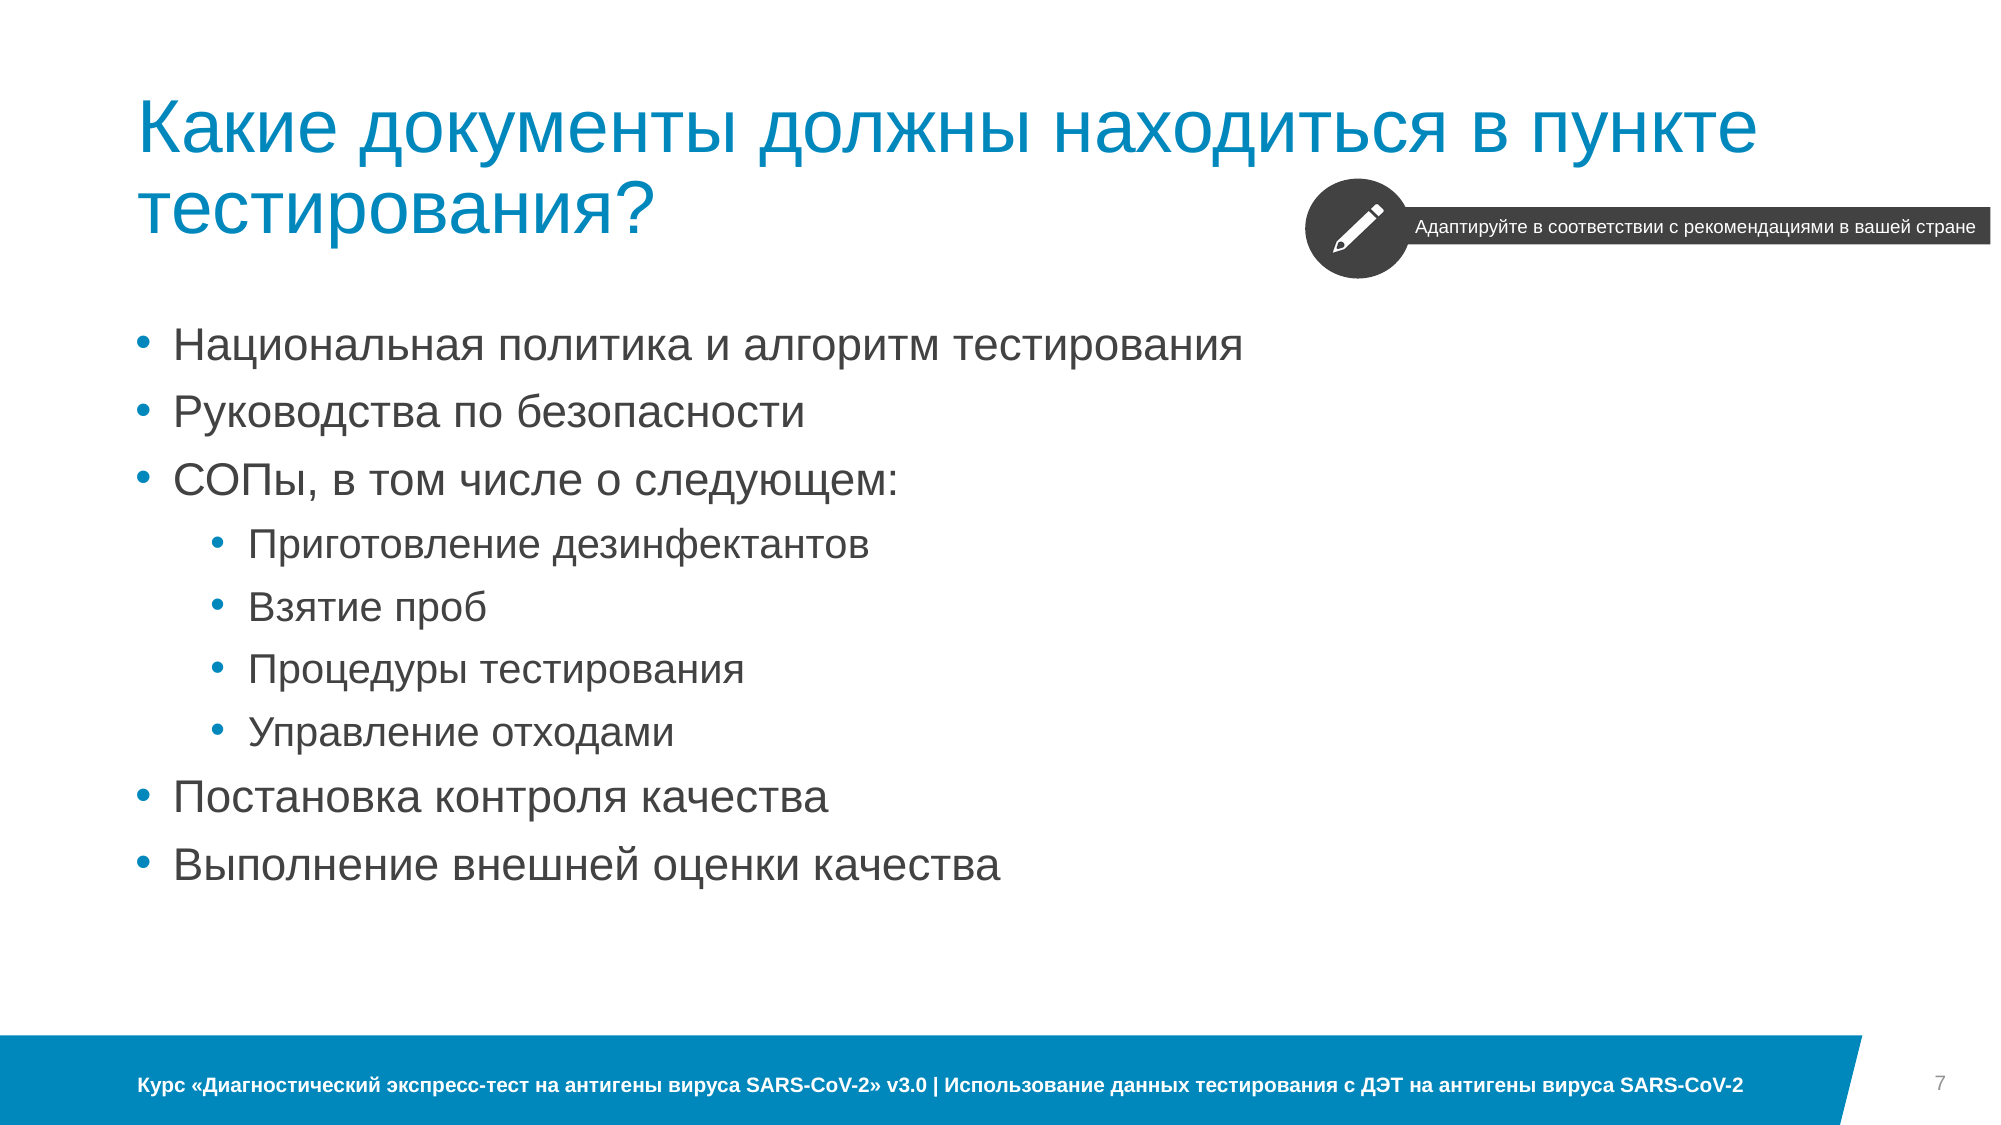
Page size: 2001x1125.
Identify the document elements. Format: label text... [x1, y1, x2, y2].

text_box Какие документы должны находиться в пункте тестирования? [137, 95, 1863, 251]
footer Курс «Диагностический экспресс-тест на антигены вируса SARS-CoV-2» v3.0 | Использование данных тестирования с ДЭТ на антигены вируса SARS-CoV-2 [137, 1042, 1815, 1125]
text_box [1306, 179, 1991, 278]
text_box Национальная политика и алгоритм тестирования Руководства по безопасности СОПы, в том числе о следующем: Приготовление дезинфектантов Взятие проб Процедуры тестирования Управление отходами Постановка контроля качества Выполнение внешней оценки качества [120, 306, 1328, 1036]
slide_number 7 [1862, 1035, 1947, 1125]
